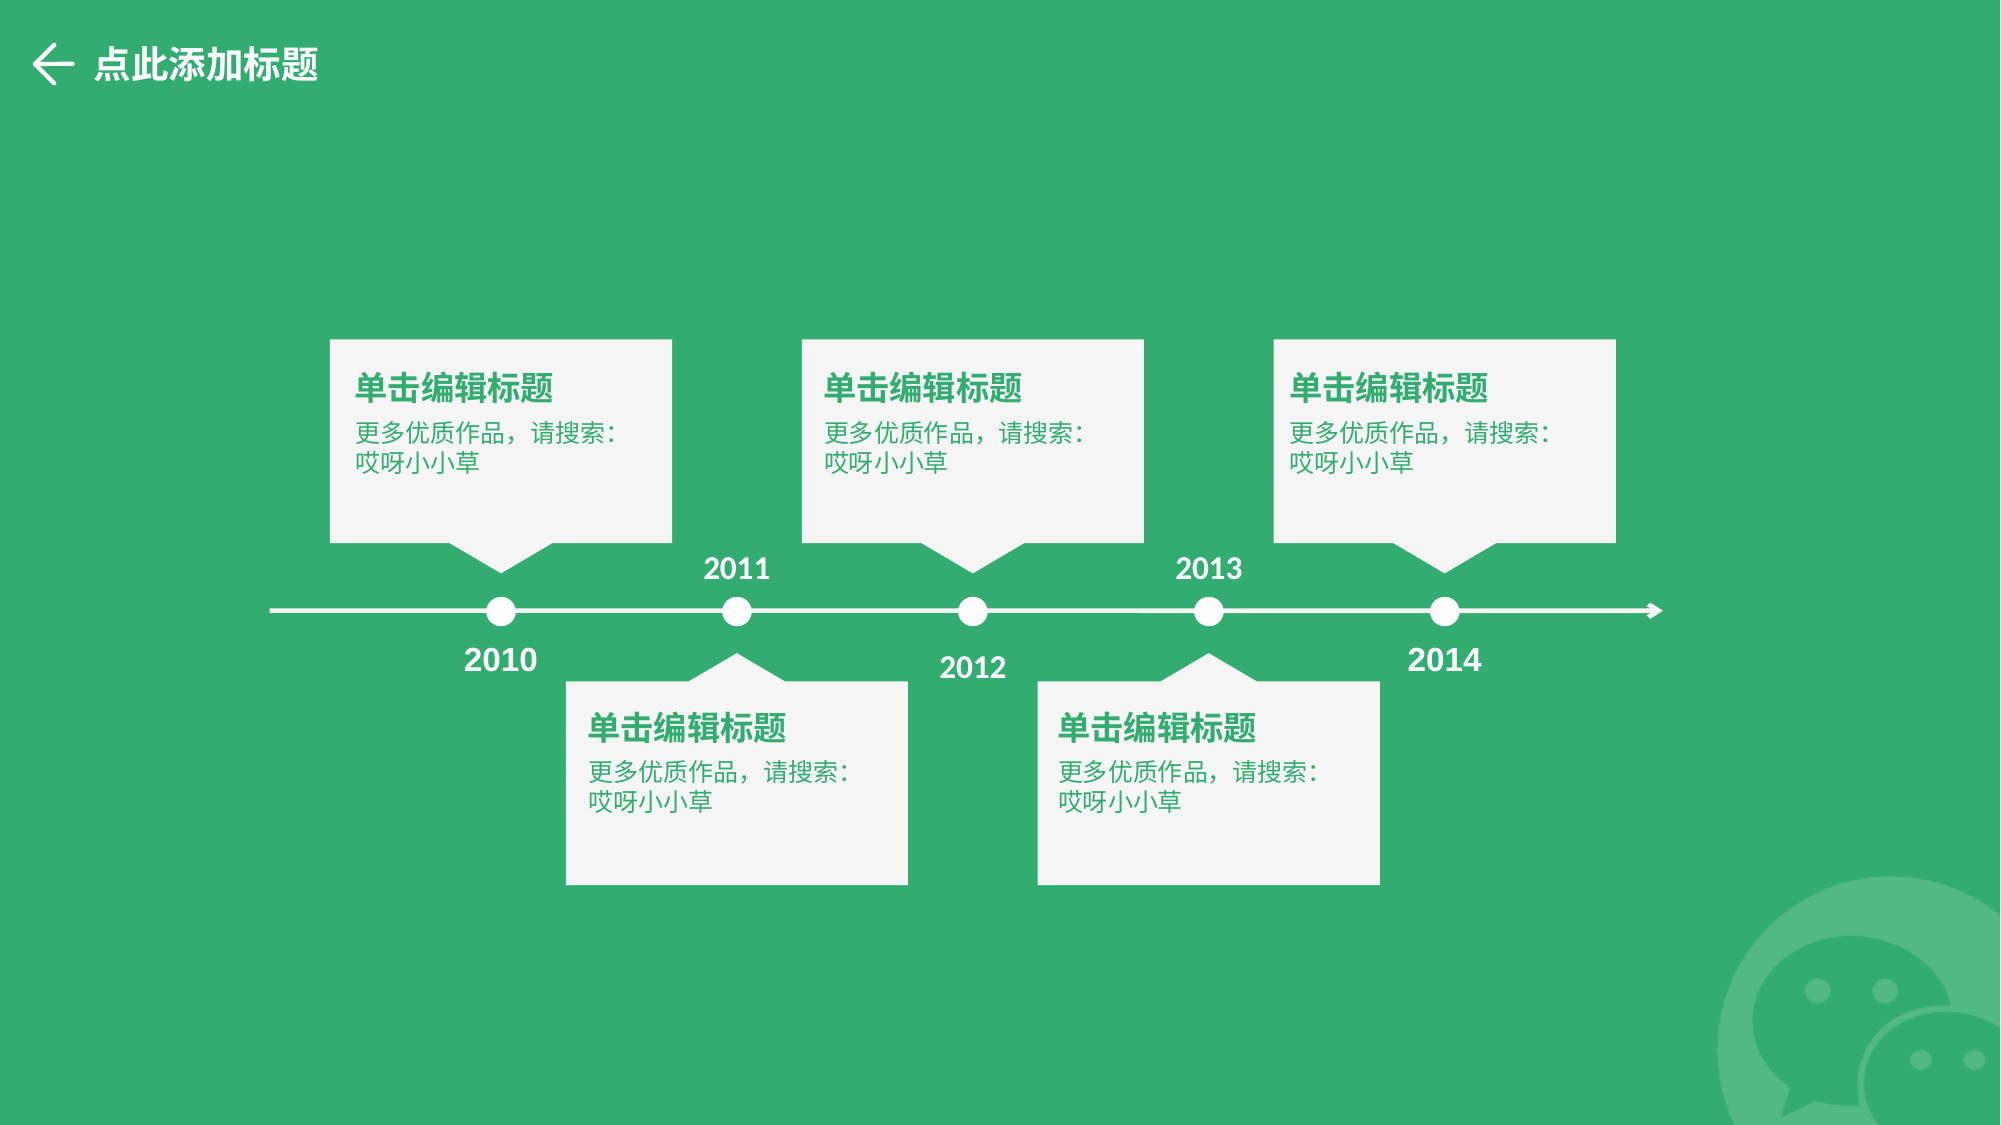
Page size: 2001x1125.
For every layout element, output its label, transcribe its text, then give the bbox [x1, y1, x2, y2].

text_box 2010 [423, 637, 579, 678]
picture [0, 0, 2001, 1125]
text_box 单击编辑标题 [823, 367, 1144, 408]
text_box 2013 [1131, 538, 1287, 594]
text_box [1194, 596, 1224, 627]
text_box 单击编辑标题 [354, 367, 676, 408]
text_box 单击编辑标题 [1057, 706, 1378, 747]
text_box [565, 653, 908, 886]
text_box [722, 596, 752, 627]
text_box 单击编辑标题 [1289, 367, 1610, 408]
text_box [486, 596, 516, 627]
text_box 更多优质作品，请搜索：哎呀小小草 [1289, 417, 1588, 478]
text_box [40, 50, 69, 78]
text_box [1429, 596, 1460, 627]
text_box [1037, 653, 1380, 886]
text_box 2011 [659, 538, 815, 594]
text_box 单击编辑标题 [587, 706, 908, 747]
text_box [958, 596, 988, 627]
text_box 更多优质作品，请搜索：哎呀小小草 [1058, 756, 1356, 817]
text_box [1460, 603, 1663, 618]
text_box 更多优质作品，请搜索：哎呀小小草 [824, 417, 1123, 478]
text_box 2014 [1367, 637, 1523, 678]
text_box 更多优质作品，请搜索：哎呀小小草 [588, 756, 887, 817]
text_box [329, 339, 673, 574]
text_box 点此添加标题 [78, 33, 391, 94]
text_box [801, 339, 1144, 574]
text_box [1273, 339, 1616, 574]
text_box 2012 [895, 637, 1051, 693]
text_box 更多优质作品，请搜索：哎呀小小草 [355, 417, 654, 478]
